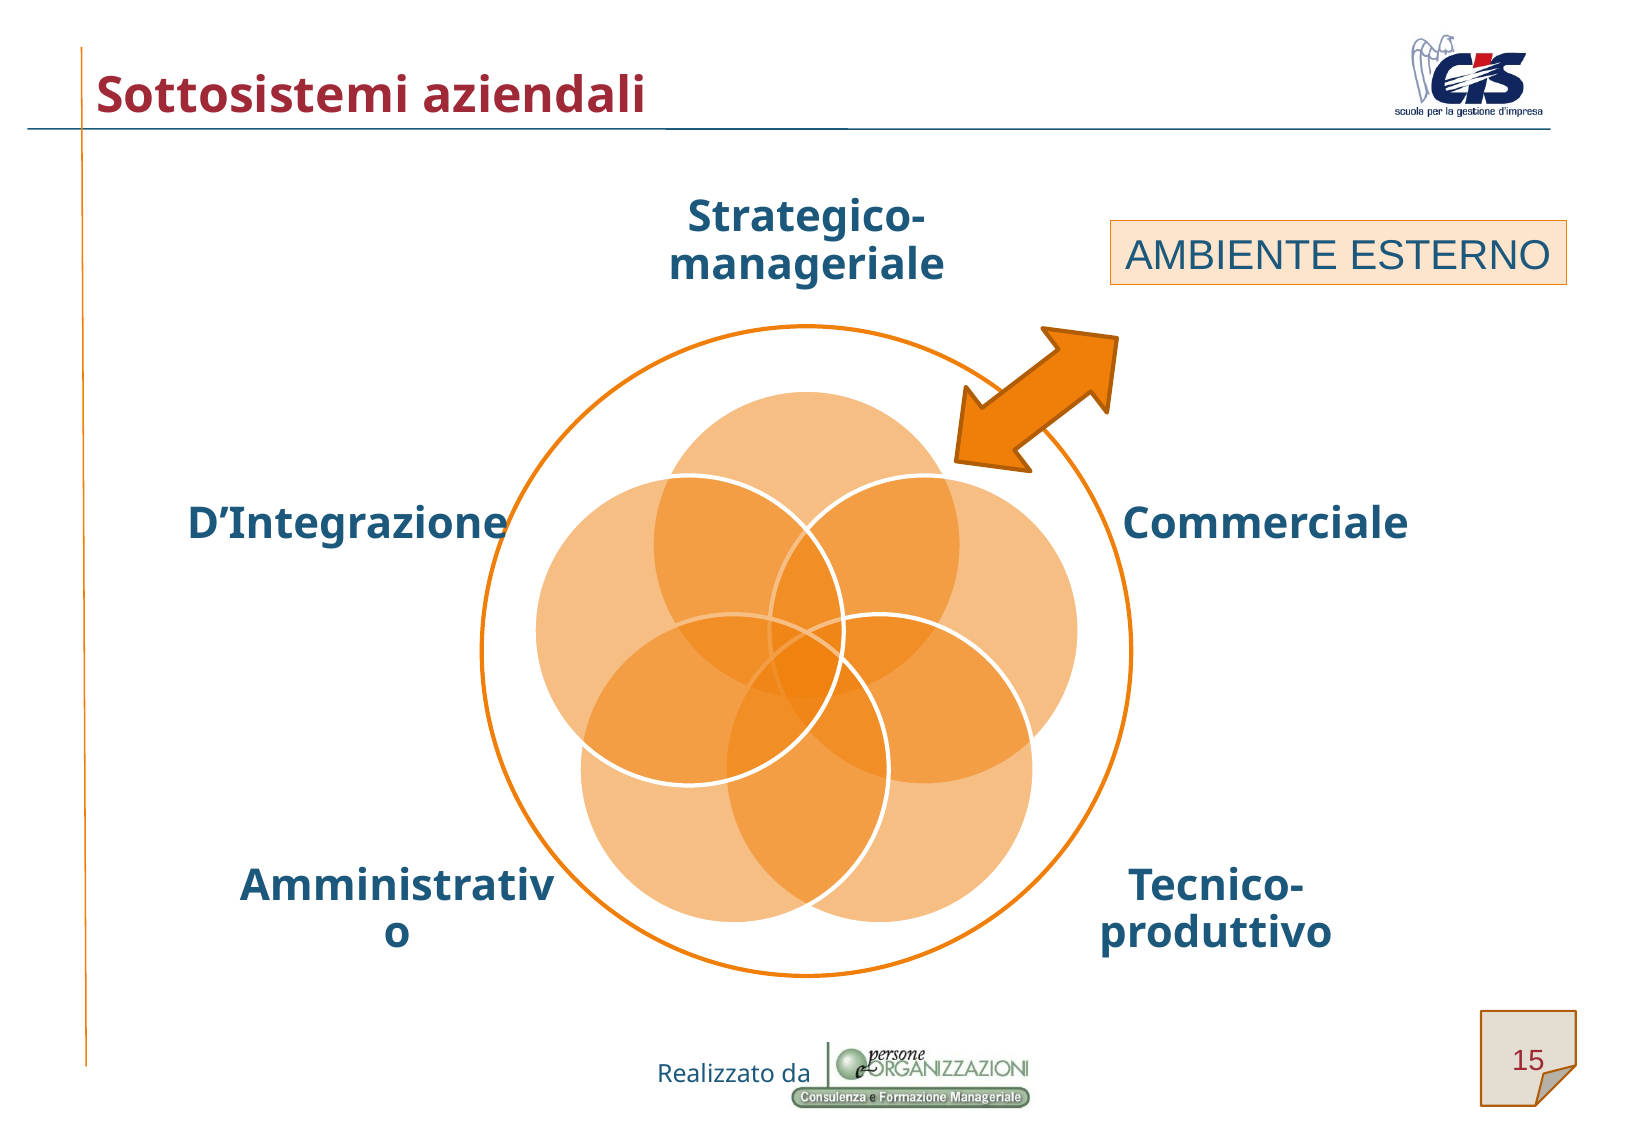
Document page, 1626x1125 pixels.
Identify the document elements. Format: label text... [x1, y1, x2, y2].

picture [787, 1042, 1036, 1117]
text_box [20, 136, 1593, 1024]
picture [1390, 30, 1545, 121]
slide_number 15 [1486, 1035, 1571, 1089]
title Sottosistemi aziendali [81, 33, 1544, 133]
picture [787, 1070, 792, 1080]
